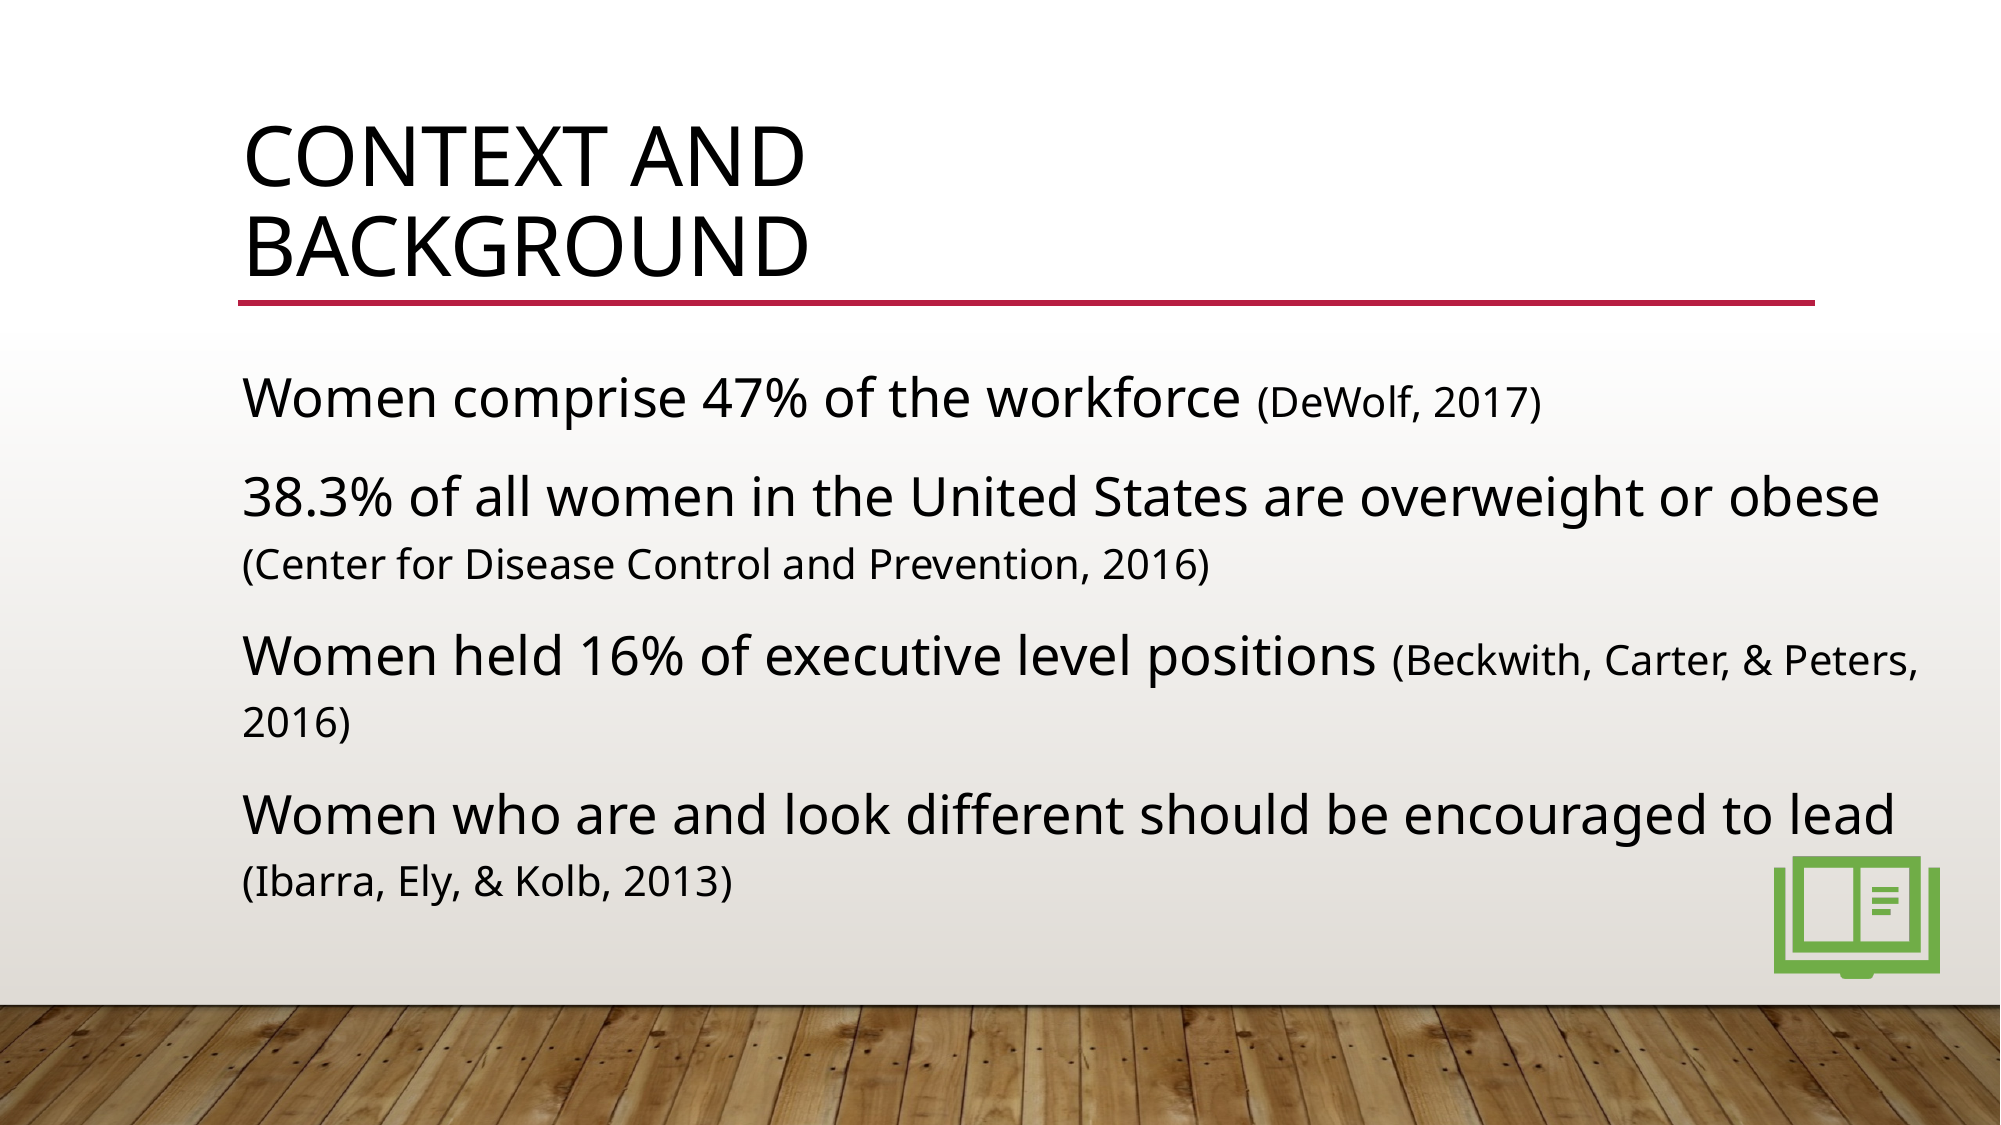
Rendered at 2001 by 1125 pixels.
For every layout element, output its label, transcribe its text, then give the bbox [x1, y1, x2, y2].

title Context and Background [227, 83, 1313, 325]
list Women comprise 47% of the workforce (DeWolf, 2017) 38.3% of all women in the United States are overweight or obese (Center for Disease Control and Prevention, 2016) Women held 16% of executive level positions (Beckwith, Carter, & Peters, 2016) Women who are and look different should be encouraged to lead (Ibarra, Ely, & Kolb, 2013) [227, 343, 1984, 963]
picture [0, 826, 2000, 1125]
